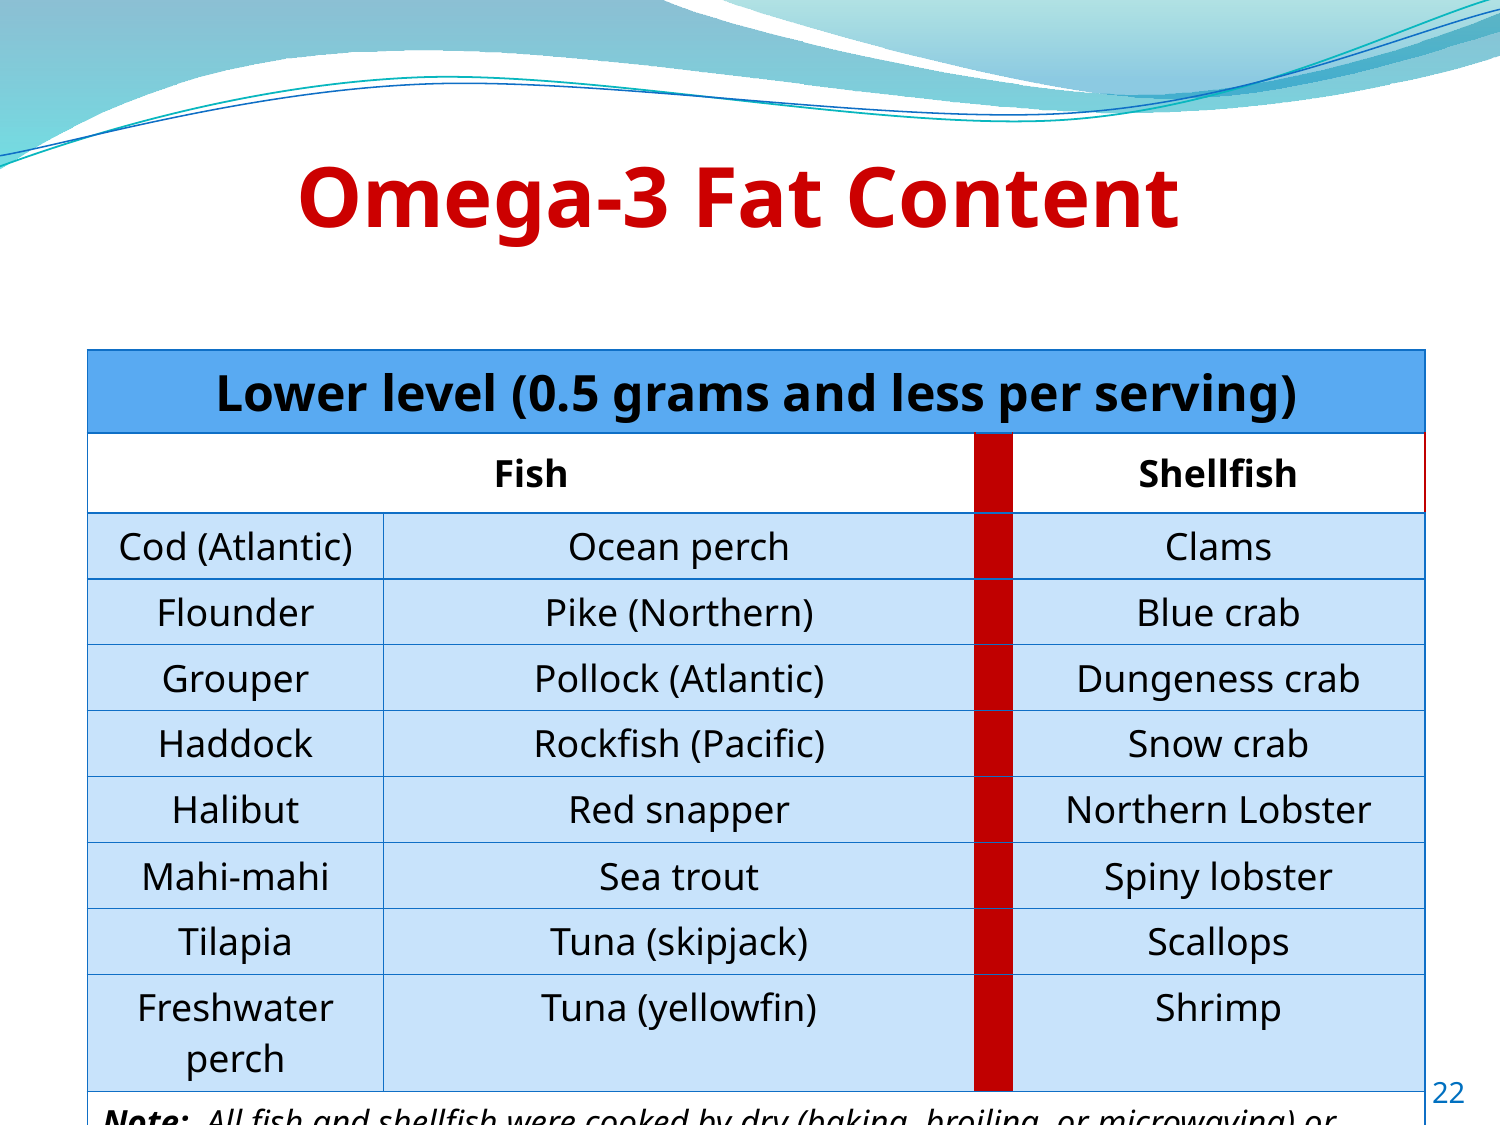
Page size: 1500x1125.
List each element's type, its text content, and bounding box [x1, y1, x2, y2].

table_cell Rockfish (Pacific) [384, 711, 974, 776]
text_box 22 [1374, 1037, 1500, 1125]
table_cell [976, 434, 1012, 512]
table_cell Shellfish [1013, 434, 1424, 512]
table_cell [976, 843, 1012, 908]
table_cell Freshwater perch [88, 975, 383, 1091]
table_cell [976, 909, 1012, 974]
table_cell Tuna (skipjack) [384, 909, 974, 974]
table_cell Snow crab [1013, 711, 1424, 776]
table_cell [976, 580, 1012, 644]
table_cell Clams [1013, 514, 1424, 578]
text_box Omega-3 Fat Content [0, 136, 1500, 252]
table_cell Blue crab [1013, 580, 1424, 644]
table_cell Flounder [88, 580, 383, 644]
table_cell Cod (Atlantic) [88, 514, 383, 578]
table_cell Halibut [88, 777, 383, 842]
table_cell Grouper [88, 645, 383, 710]
table_cell [976, 514, 1012, 578]
table_cell Note: All fish and shellfish were cooked by dry (baking, broiling, or microwaving) or moist (boiling, poaching, or steaming) cooking methods. [88, 1092, 1374, 1125]
table_cell Sea trout [384, 843, 974, 908]
table_header Lower level (0.5 grams and less per serving) [88, 351, 1424, 432]
table_cell Ocean perch [384, 514, 974, 578]
table_cell Shrimp [1013, 975, 1424, 1091]
table_cell [976, 645, 1012, 710]
table_cell Tilapia [88, 909, 383, 974]
table_cell [976, 975, 1012, 1091]
table_cell Scallops [1013, 909, 1424, 974]
table_cell [976, 711, 1012, 776]
table_cell [976, 777, 1012, 842]
table_cell Fish [88, 434, 974, 512]
table_cell Northern Lobster [1013, 777, 1424, 842]
table_cell Pike (Northern) [384, 580, 974, 644]
table_cell Haddock [88, 711, 383, 776]
table_cell Tuna (yellowfin) [384, 975, 974, 1091]
table_cell Dungeness crab [1013, 645, 1424, 710]
table_cell Pollock (Atlantic) [384, 645, 974, 710]
table_cell Red snapper [384, 777, 974, 842]
table_cell Spiny lobster [1013, 843, 1424, 908]
table_cell Mahi-mahi [88, 843, 383, 908]
